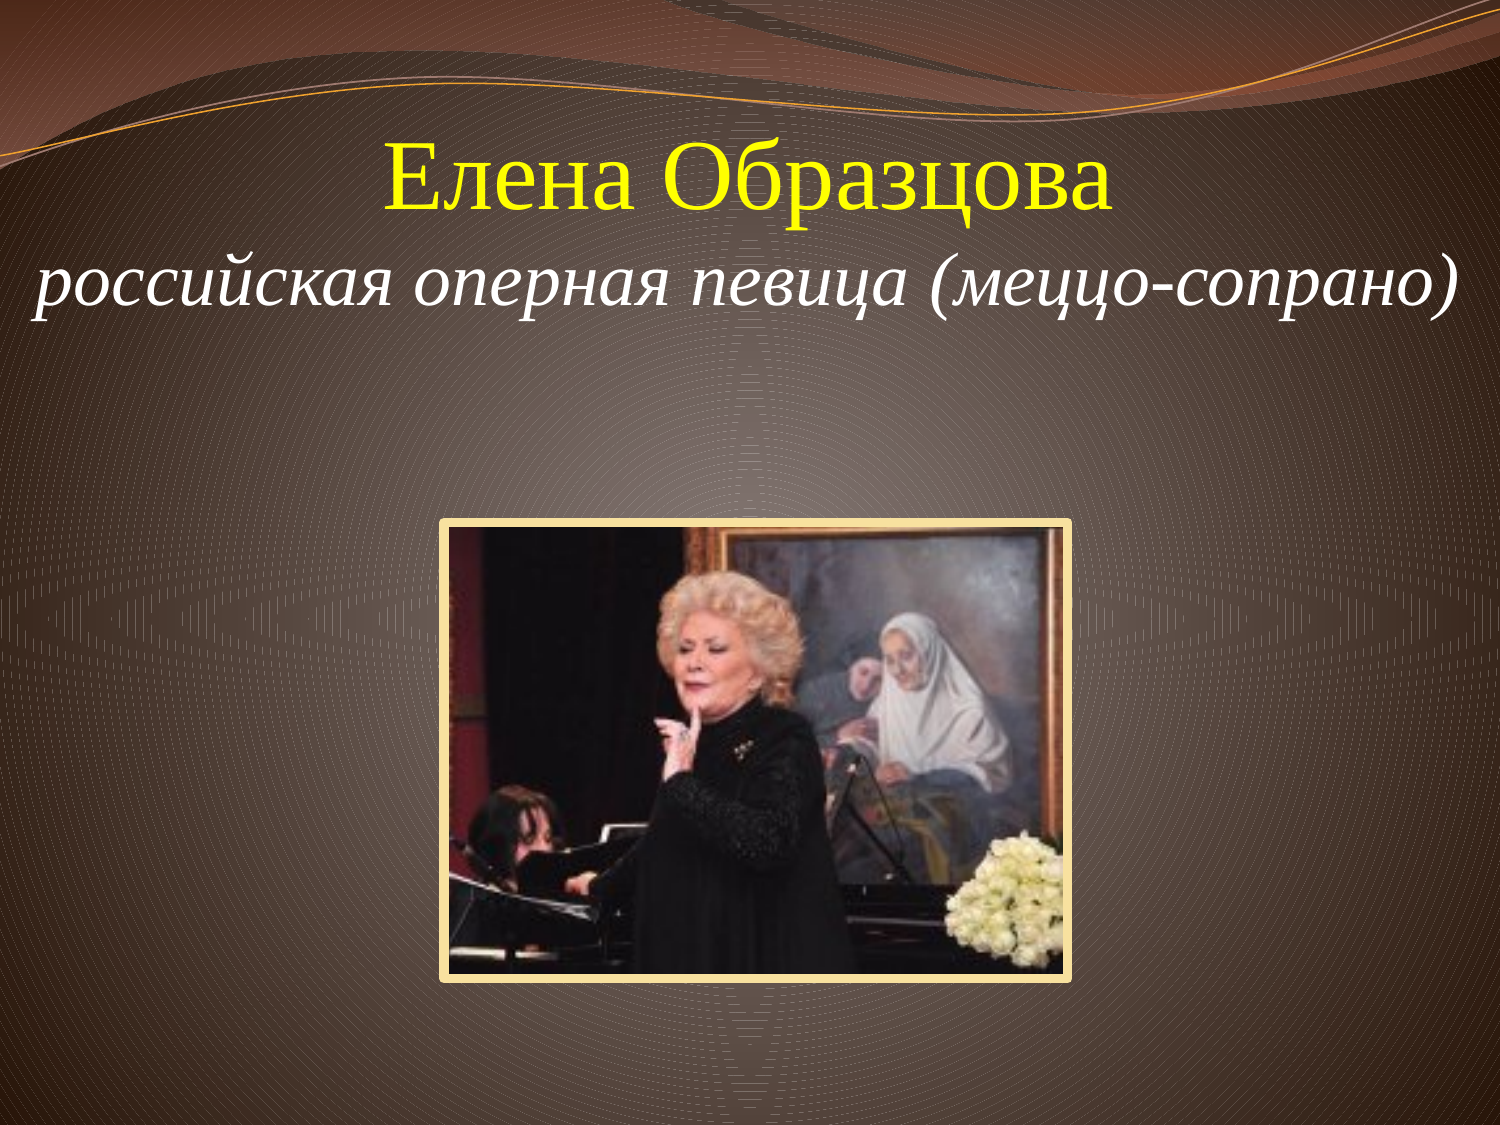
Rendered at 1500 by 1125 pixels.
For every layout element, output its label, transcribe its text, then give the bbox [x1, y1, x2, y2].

picture [448, 526, 1064, 975]
title Елена Образцова российская оперная певица (меццо-сопрано) [29, 19, 1471, 1035]
